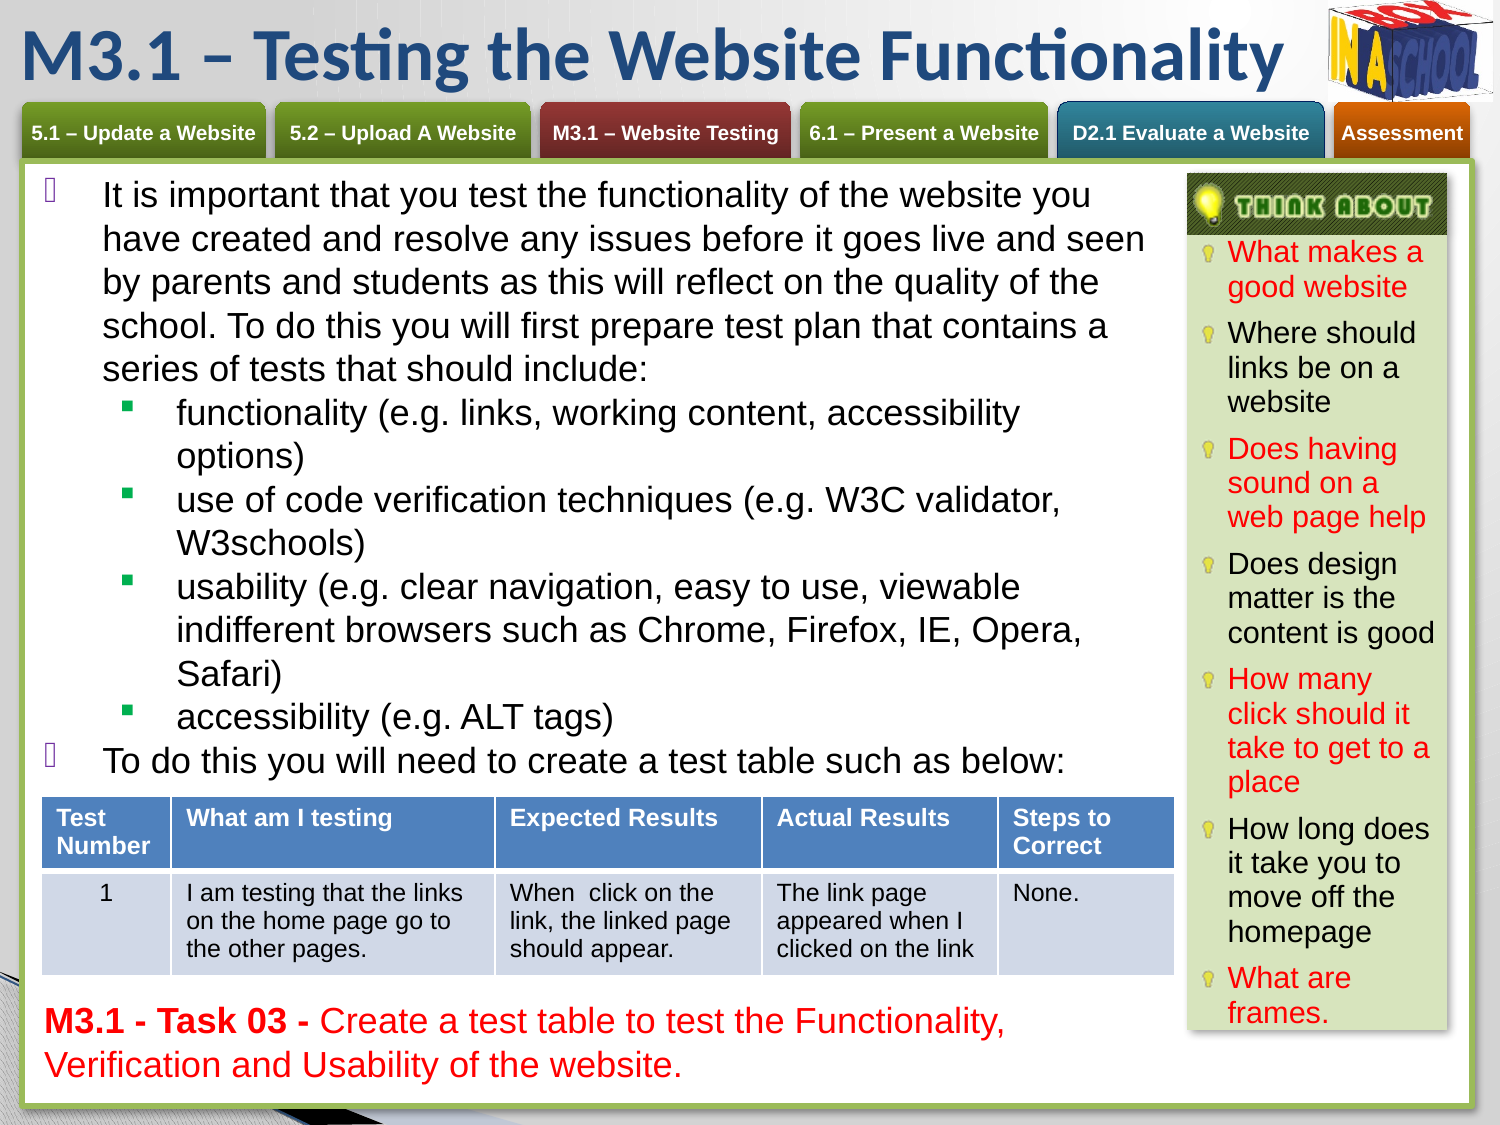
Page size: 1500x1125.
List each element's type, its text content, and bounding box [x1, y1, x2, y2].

table_cell The link page appeared when I clicked on the link [763, 874, 997, 975]
text_box It is important that you test the functionality of the website you have created and resolve any issues before it goes live and seen by parents and students as this will reflect on the quality of the school. To do this you will first prepare test plan that contains a series of tests that should include: functionality (e.g. links, working content, accessibility options) use of code verification techniques (e.g. W3C validator, W3schools) usability (e.g. clear navigation, easy to use, viewable indifferent browsers such as Chrome, Firefox, IE, Opera, Safari) accessibility (e.g. ALT tags) To do this you will need to create a test table such as below: M3.1 - Task 03 - Create a test table to test the Functionality, Verification and Usability of the website. [29, 164, 1176, 1092]
picture [1198, 967, 1217, 989]
table_header Expected Results [496, 797, 761, 868]
picture [1192, 180, 1436, 232]
text_box M3.1 – Testing the Website Functionality [5, 0, 1306, 102]
table_header What am I testing [172, 797, 494, 868]
table_cell What makes a good website Where should links be on a website Does having sound on a web page help Does design matter is the content is good How many click should it take to get to a place How long does it take you to move off the homepage What are frames. [1187, 235, 1447, 1030]
picture [1198, 553, 1217, 575]
table_cell None. [999, 874, 1174, 975]
picture [1198, 241, 1217, 264]
picture [1198, 668, 1217, 690]
picture [1198, 437, 1217, 460]
picture [1328, 0, 1494, 102]
table_header Test Number [42, 797, 170, 868]
table_cell I am testing that the links on the home page go to the other pages. [172, 874, 494, 975]
table_header Actual Results [763, 797, 997, 868]
picture [1198, 322, 1217, 345]
table_cell 1 [42, 874, 170, 975]
picture [281, 1114, 303, 1125]
table_header [1187, 173, 1447, 235]
picture [1198, 817, 1217, 840]
table_cell When click on the link, the linked page should appear. [496, 874, 761, 975]
table_header Steps to Correct [999, 797, 1174, 868]
